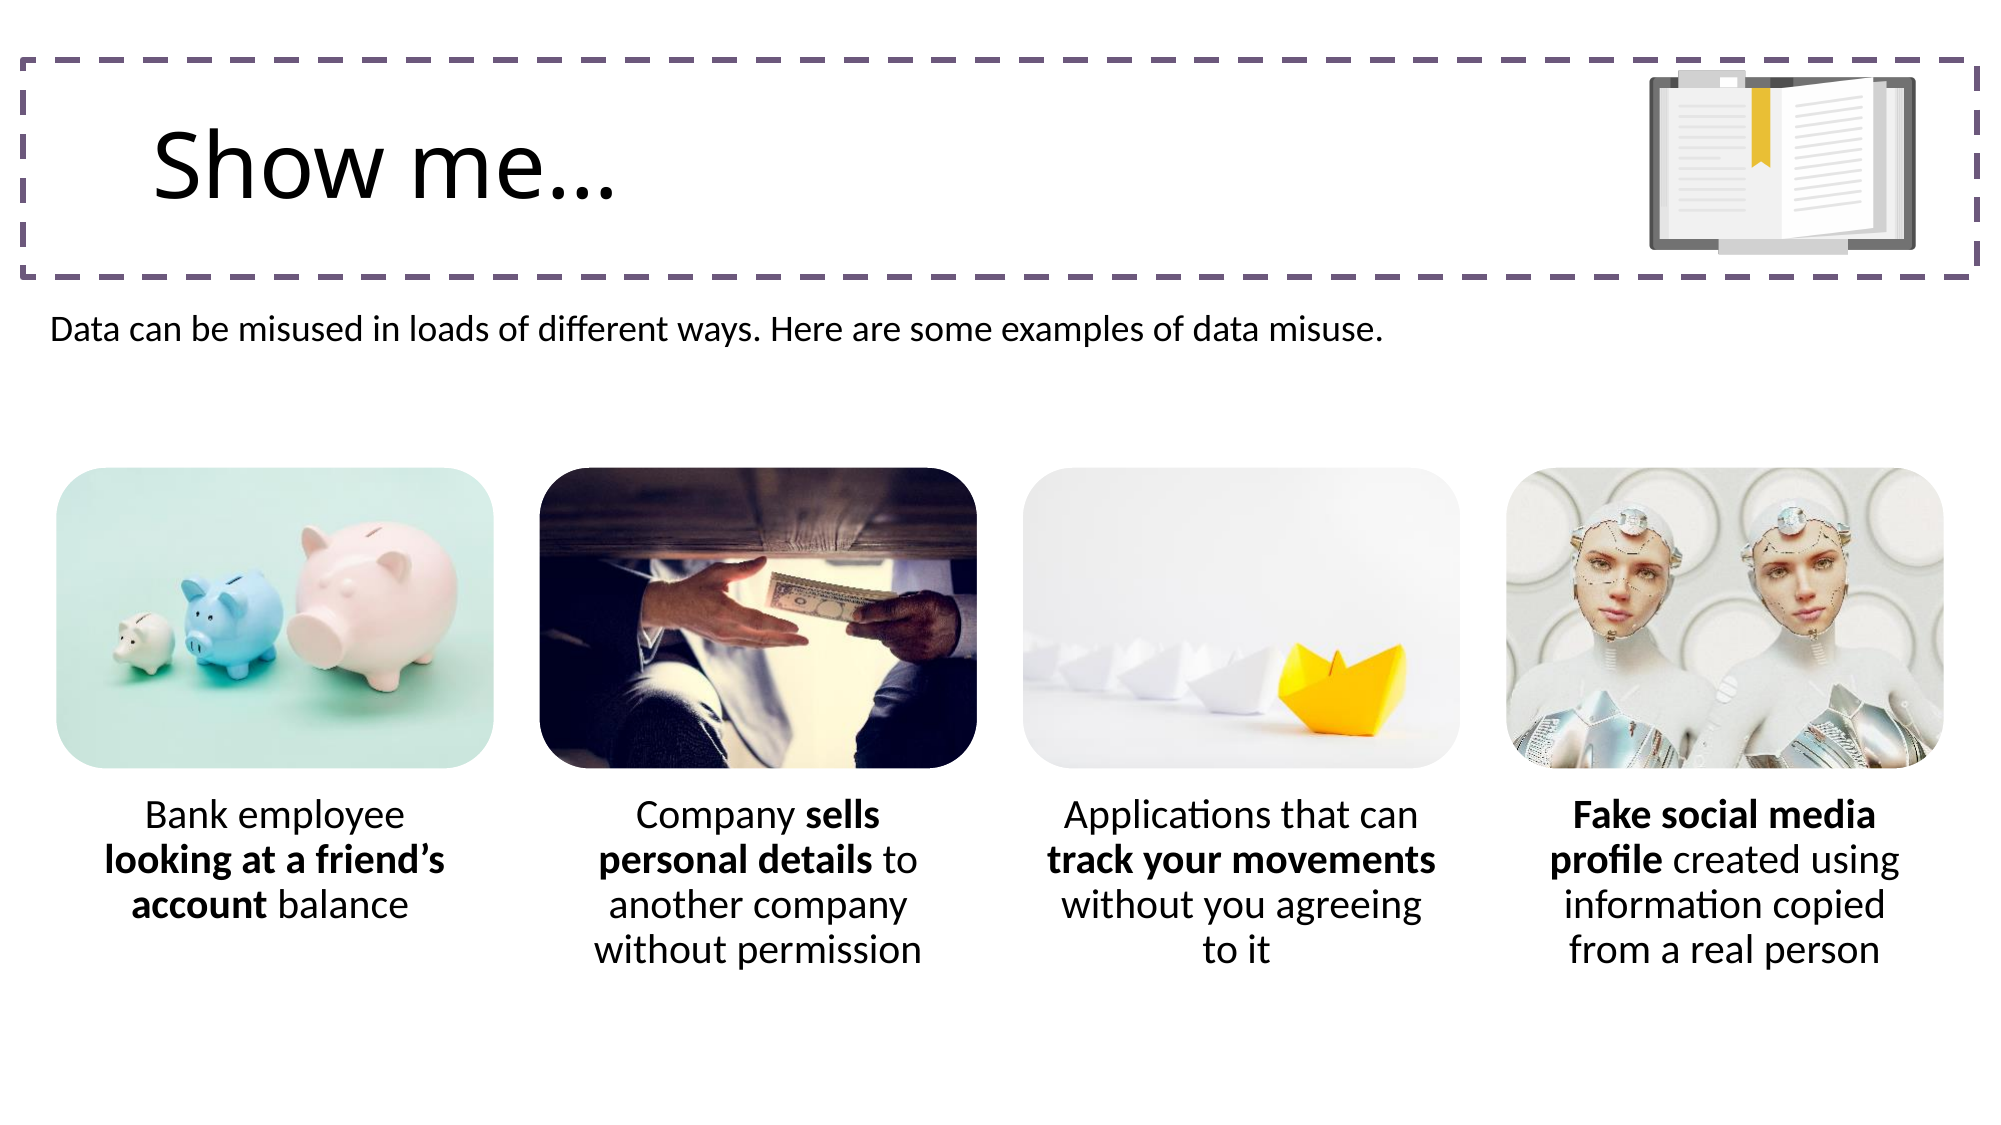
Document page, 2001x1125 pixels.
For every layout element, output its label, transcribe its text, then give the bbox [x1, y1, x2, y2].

title Show me… [137, 59, 1863, 278]
text_box Data can be misused in loads of different ways. Here are some examples of data misuse. [35, 297, 1449, 357]
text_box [54, 356, 1946, 1044]
picture [1649, 0, 1955, 341]
